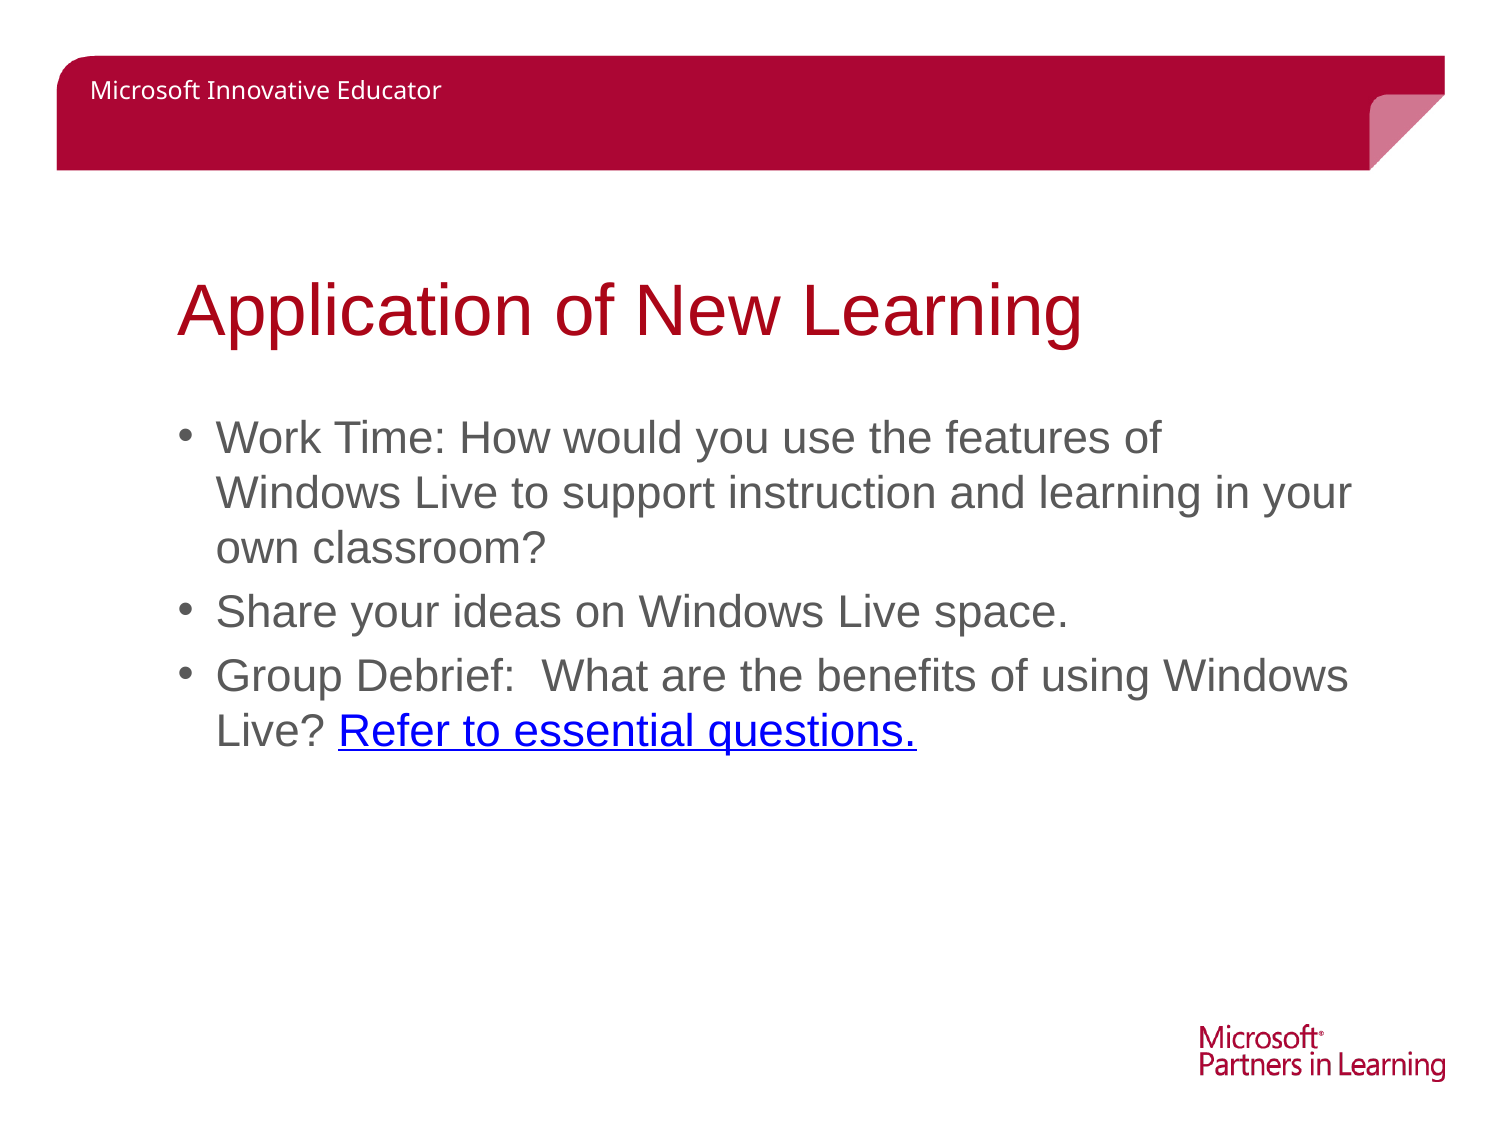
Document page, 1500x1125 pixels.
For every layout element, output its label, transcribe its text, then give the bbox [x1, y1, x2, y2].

picture [0, 0, 1500, 213]
title Application of New Learning [162, 212, 1376, 399]
picture [1200, 1024, 1445, 1082]
list Work Time: How would you use the features of Windows Live to support instruction and learning in your own classroom? Share your ideas on Windows Live space. Group Debrief: What are the benefits of using Windows Live? Refer to essential questions. [162, 399, 1376, 1013]
